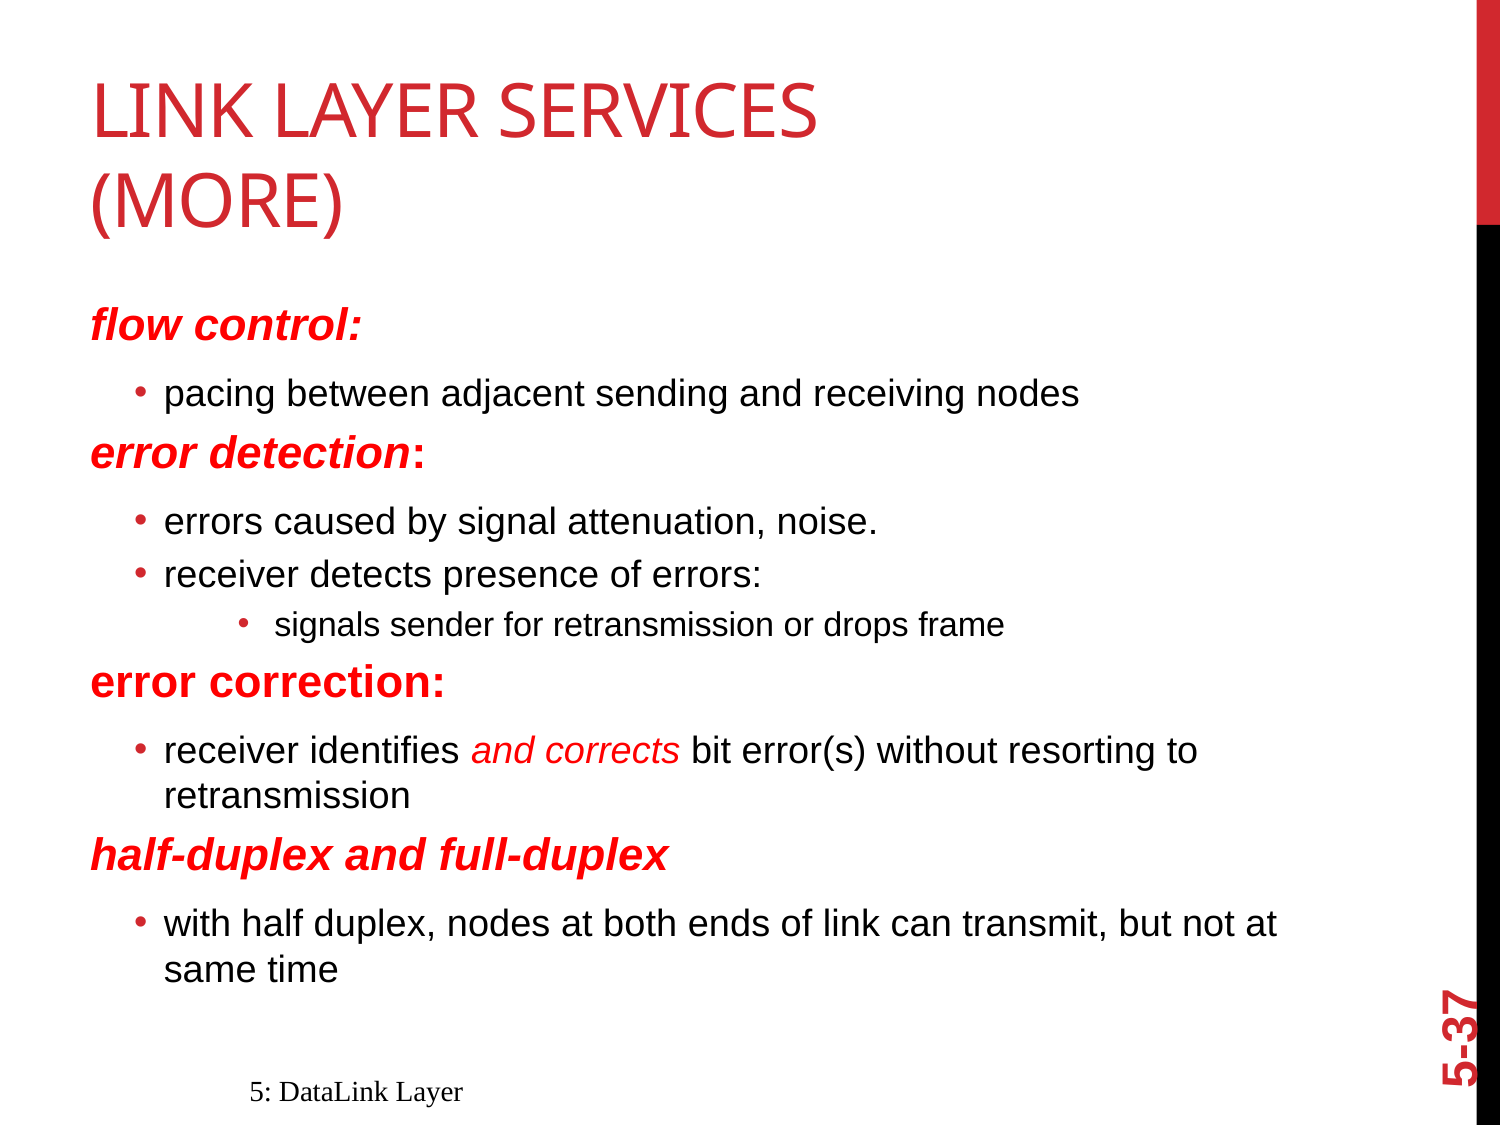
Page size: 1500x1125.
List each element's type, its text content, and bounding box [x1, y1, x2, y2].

footer 5: DataLink Layer [75, 1065, 638, 1112]
title Link Layer Services (more) [75, 25, 1025, 250]
list flow control: pacing between adjacent sending and receiving nodes error detection: errors caused by signal attenuation, noise. receiver detects presence of errors: signals sender for retransmission or drops frame error correction: receiver identifies and corrects bit error(s) without resorting to retransmission half-duplex and full-duplex with half duplex, nodes at both ends of link can transmit, but not at same time [75, 287, 1325, 1005]
slide_number 5-37 [1427, 887, 1488, 1104]
